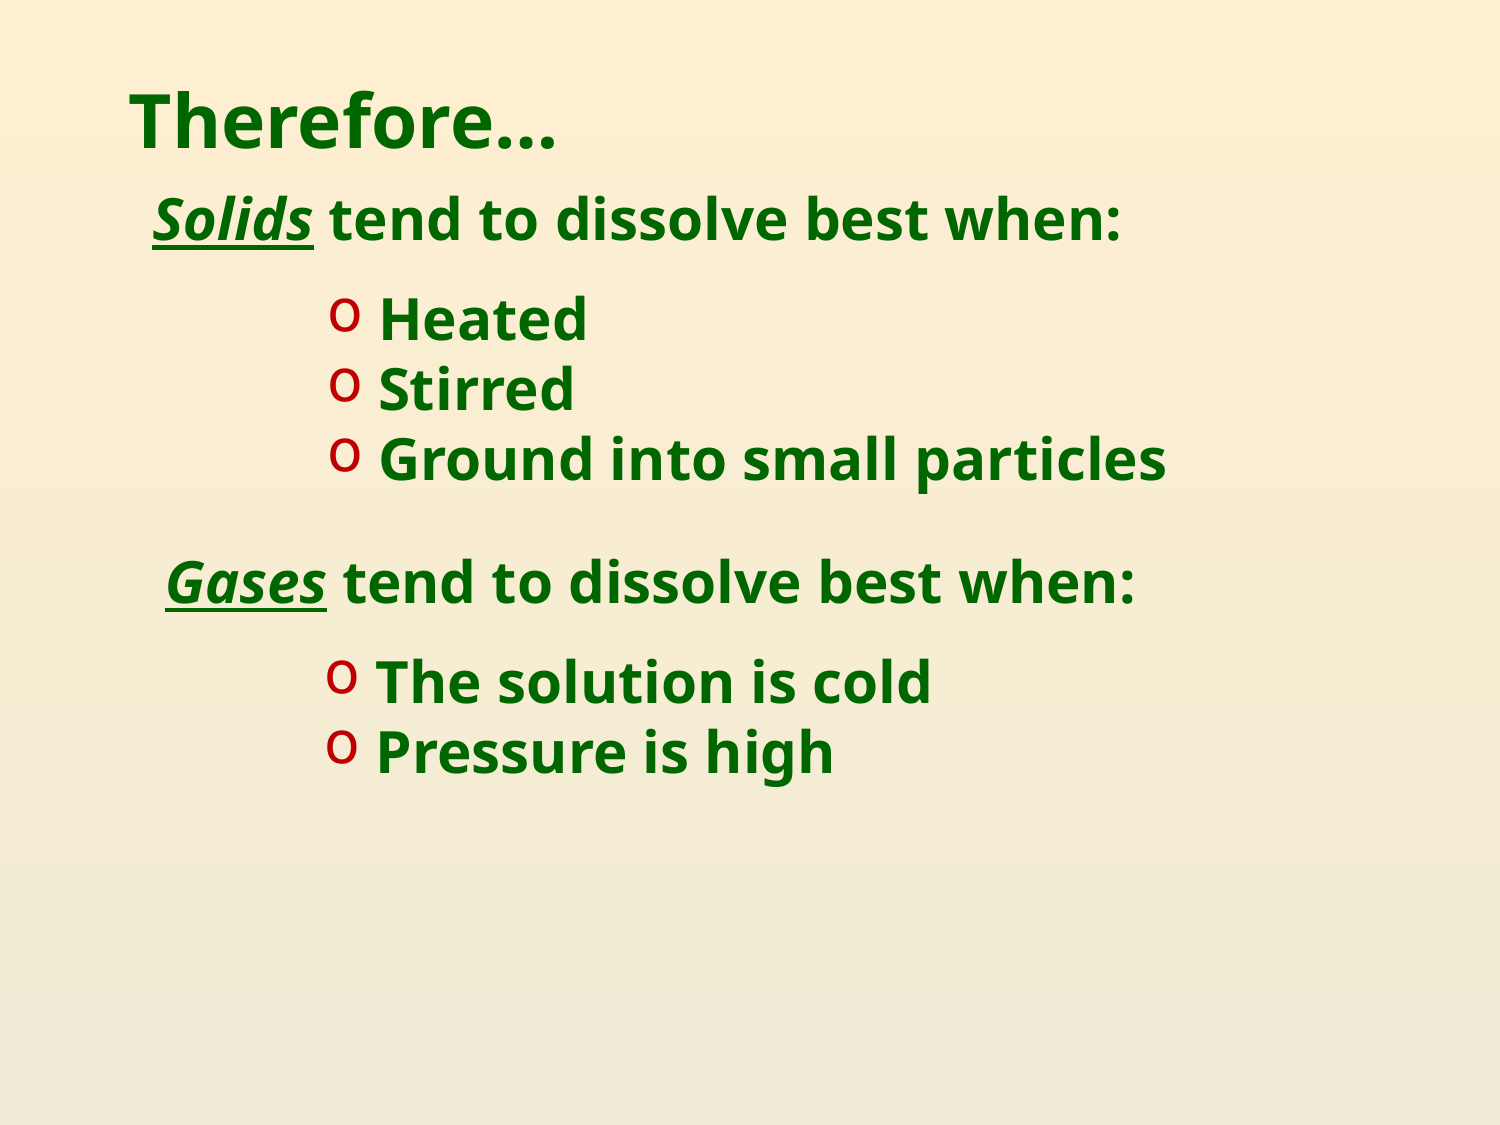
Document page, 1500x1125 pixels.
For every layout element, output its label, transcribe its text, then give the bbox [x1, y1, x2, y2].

text_box Solids tend to dissolve best when: [137, 174, 1375, 260]
title Therefore… [37, 49, 651, 188]
text_box Gases tend to dissolve best when: [149, 537, 1200, 623]
text_box Heated Stirred Ground into small particles [312, 275, 1316, 500]
text_box The solution is cold Pressure is high [309, 637, 1313, 793]
